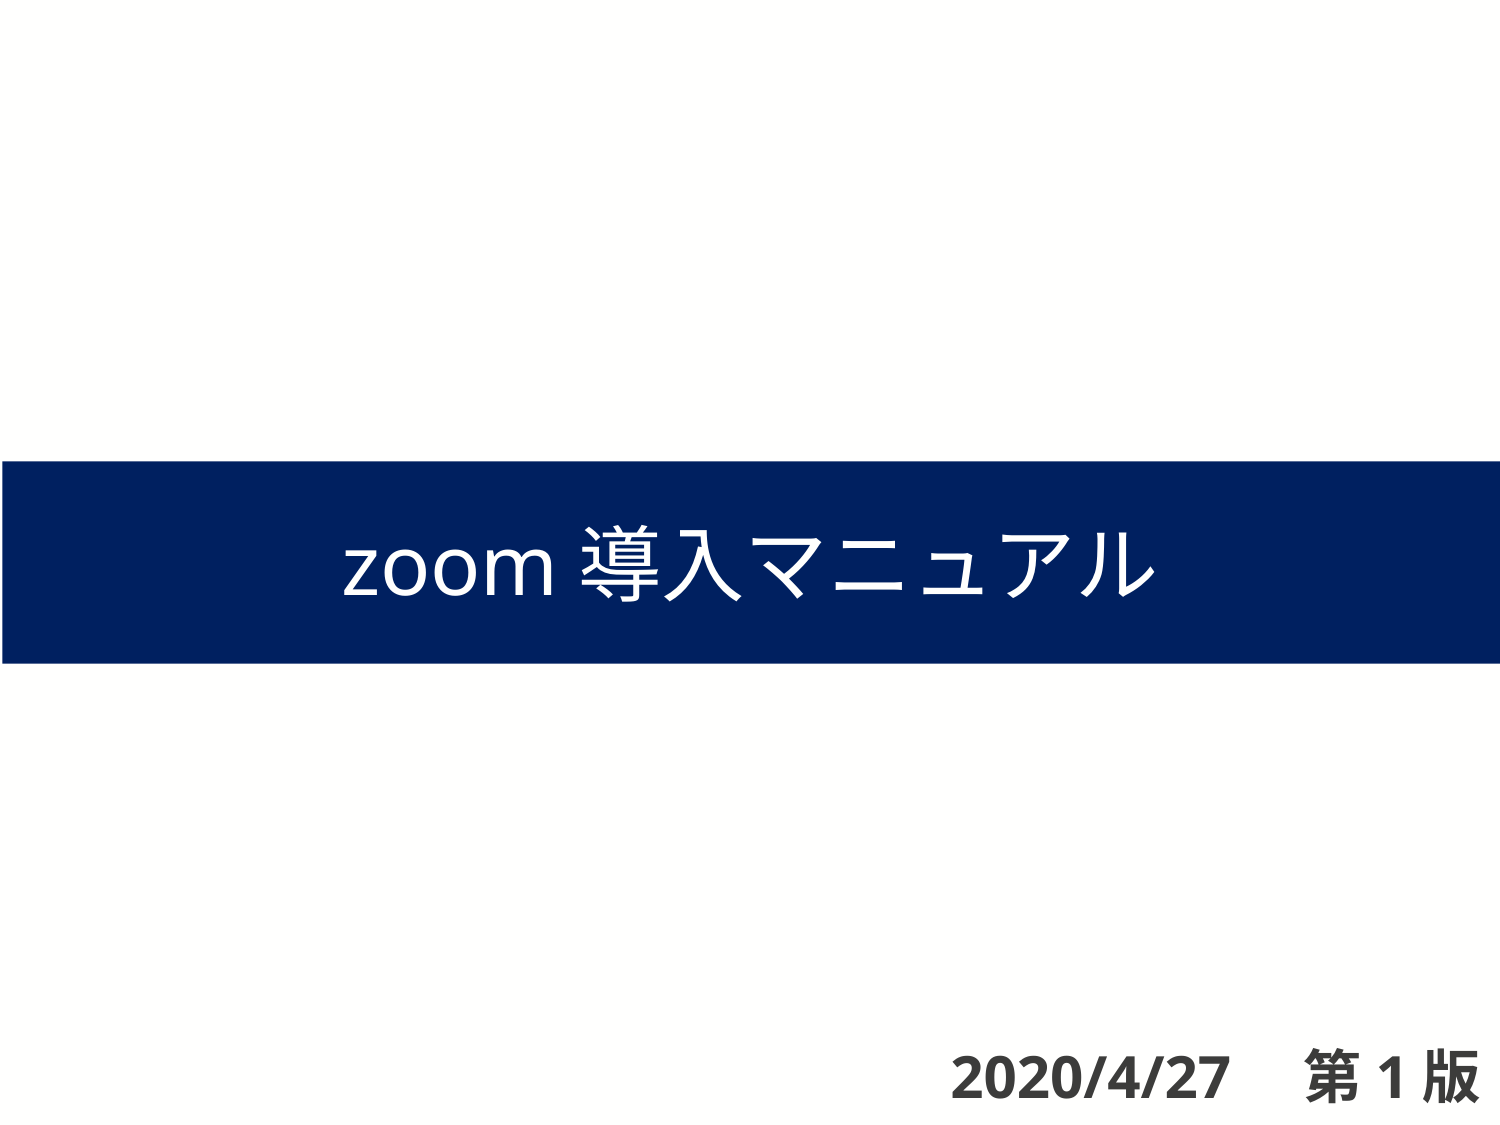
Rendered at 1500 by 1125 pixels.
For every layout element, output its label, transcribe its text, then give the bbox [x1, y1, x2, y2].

title zoom導入マニュアル [112, 462, 1388, 663]
text_box 2020/4/27 第1版 [462, 1027, 1496, 1124]
